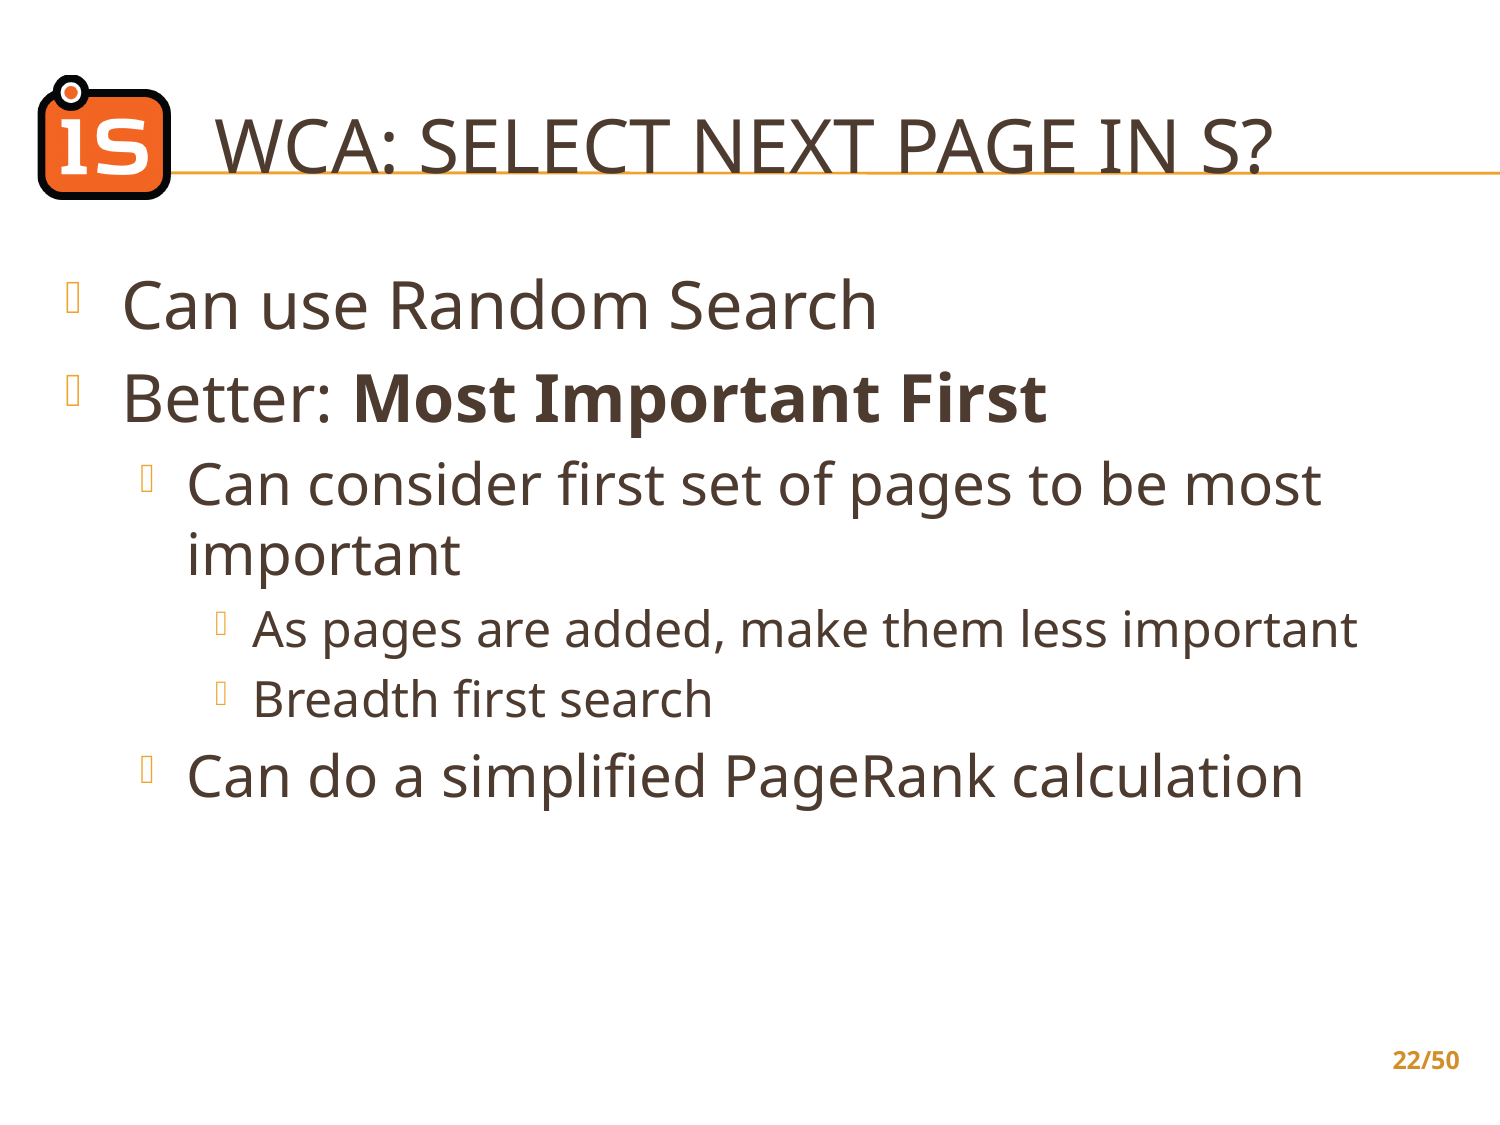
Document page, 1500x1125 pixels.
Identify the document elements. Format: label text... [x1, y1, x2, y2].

list Can use Random Search Better: Most Important First Can consider first set of pages to be most important As pages are added, make them less important Breadth first search Can do a simplified PageRank calculation [49, 254, 1476, 998]
slide_number 22/50 [1350, 1037, 1475, 1079]
title WCA: Select Next Page in S? [200, 75, 1475, 213]
picture [37, 75, 171, 200]
